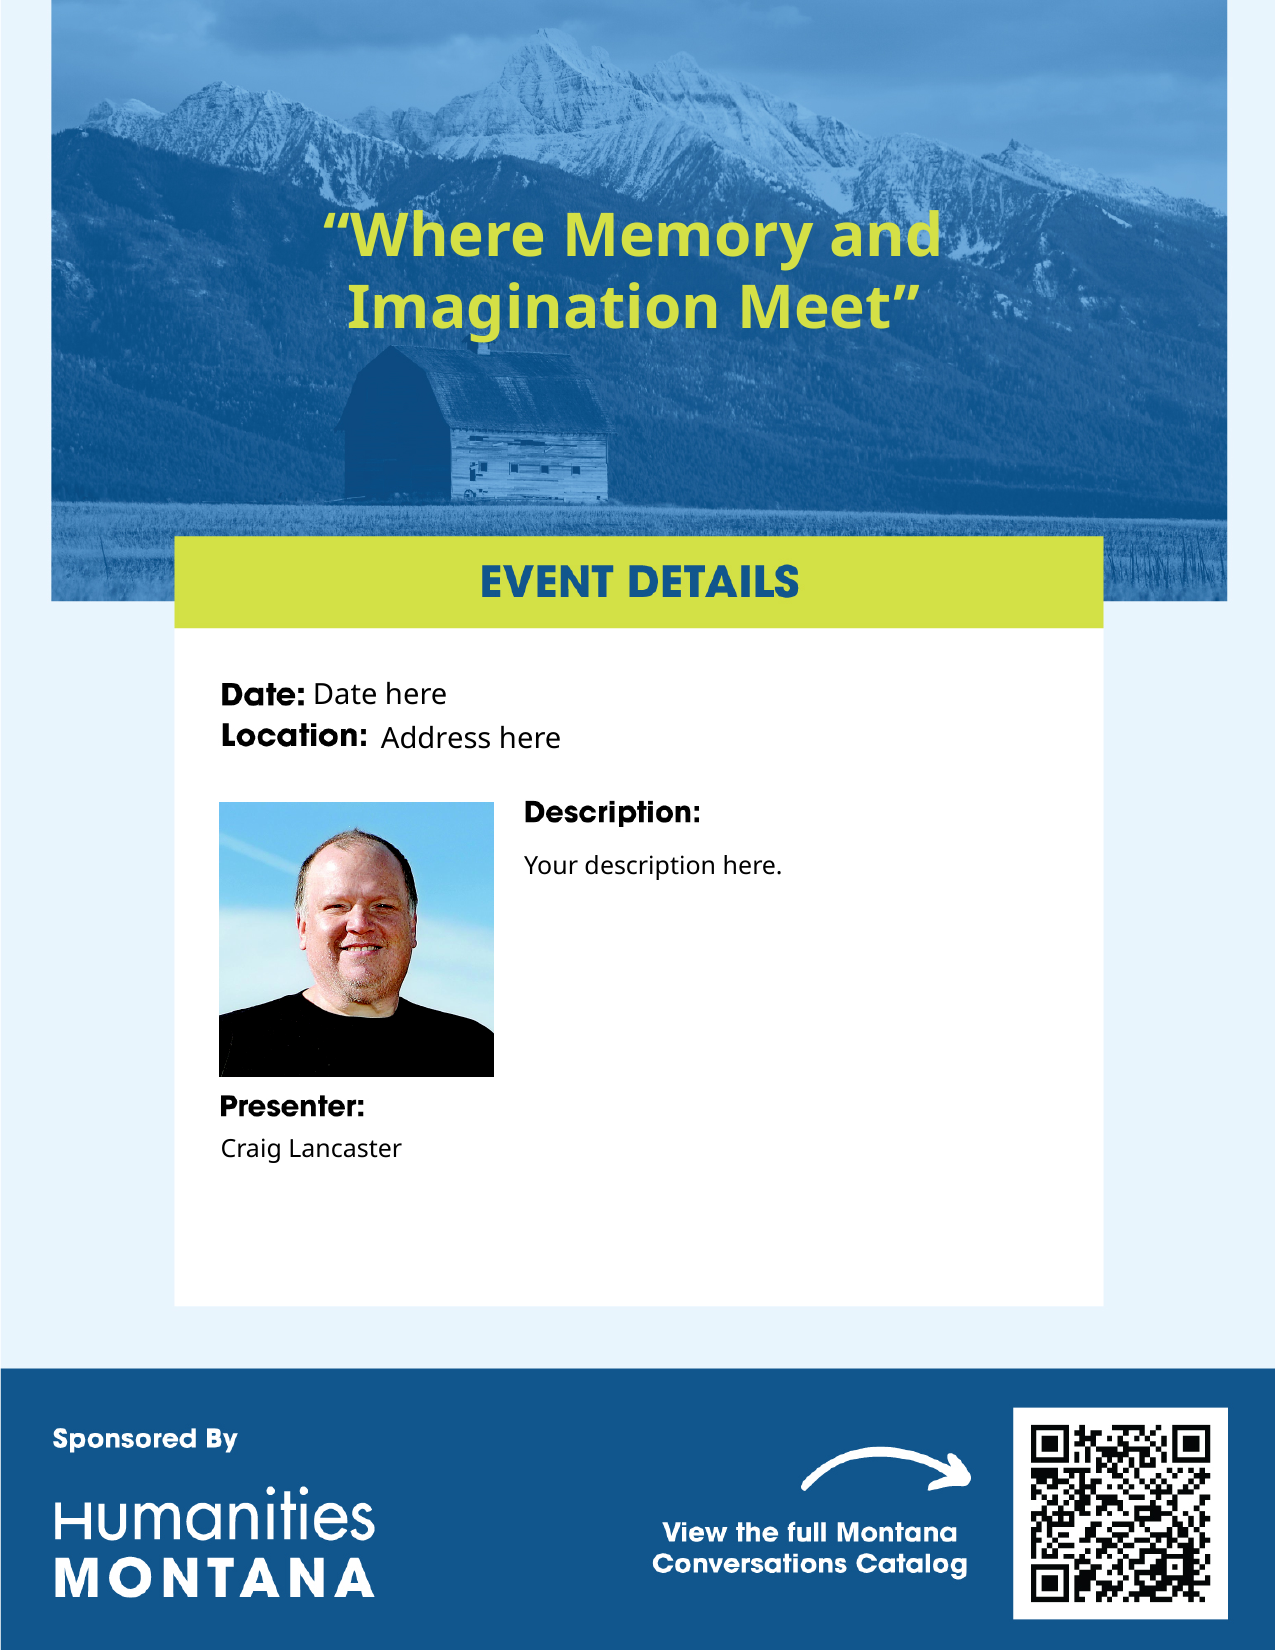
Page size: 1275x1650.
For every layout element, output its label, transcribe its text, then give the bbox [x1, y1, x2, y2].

text_box Craig Lancaster [205, 1117, 480, 1178]
text_box “Where Memory and Imagination Meet” [169, 180, 1099, 356]
text_box Date here [297, 660, 932, 726]
picture [0, 0, 1275, 1650]
text_box [169, 132, 1099, 166]
text_box Your description here. [509, 834, 1033, 895]
text_box Address here [365, 704, 1233, 770]
text_box [159, 166, 1099, 233]
